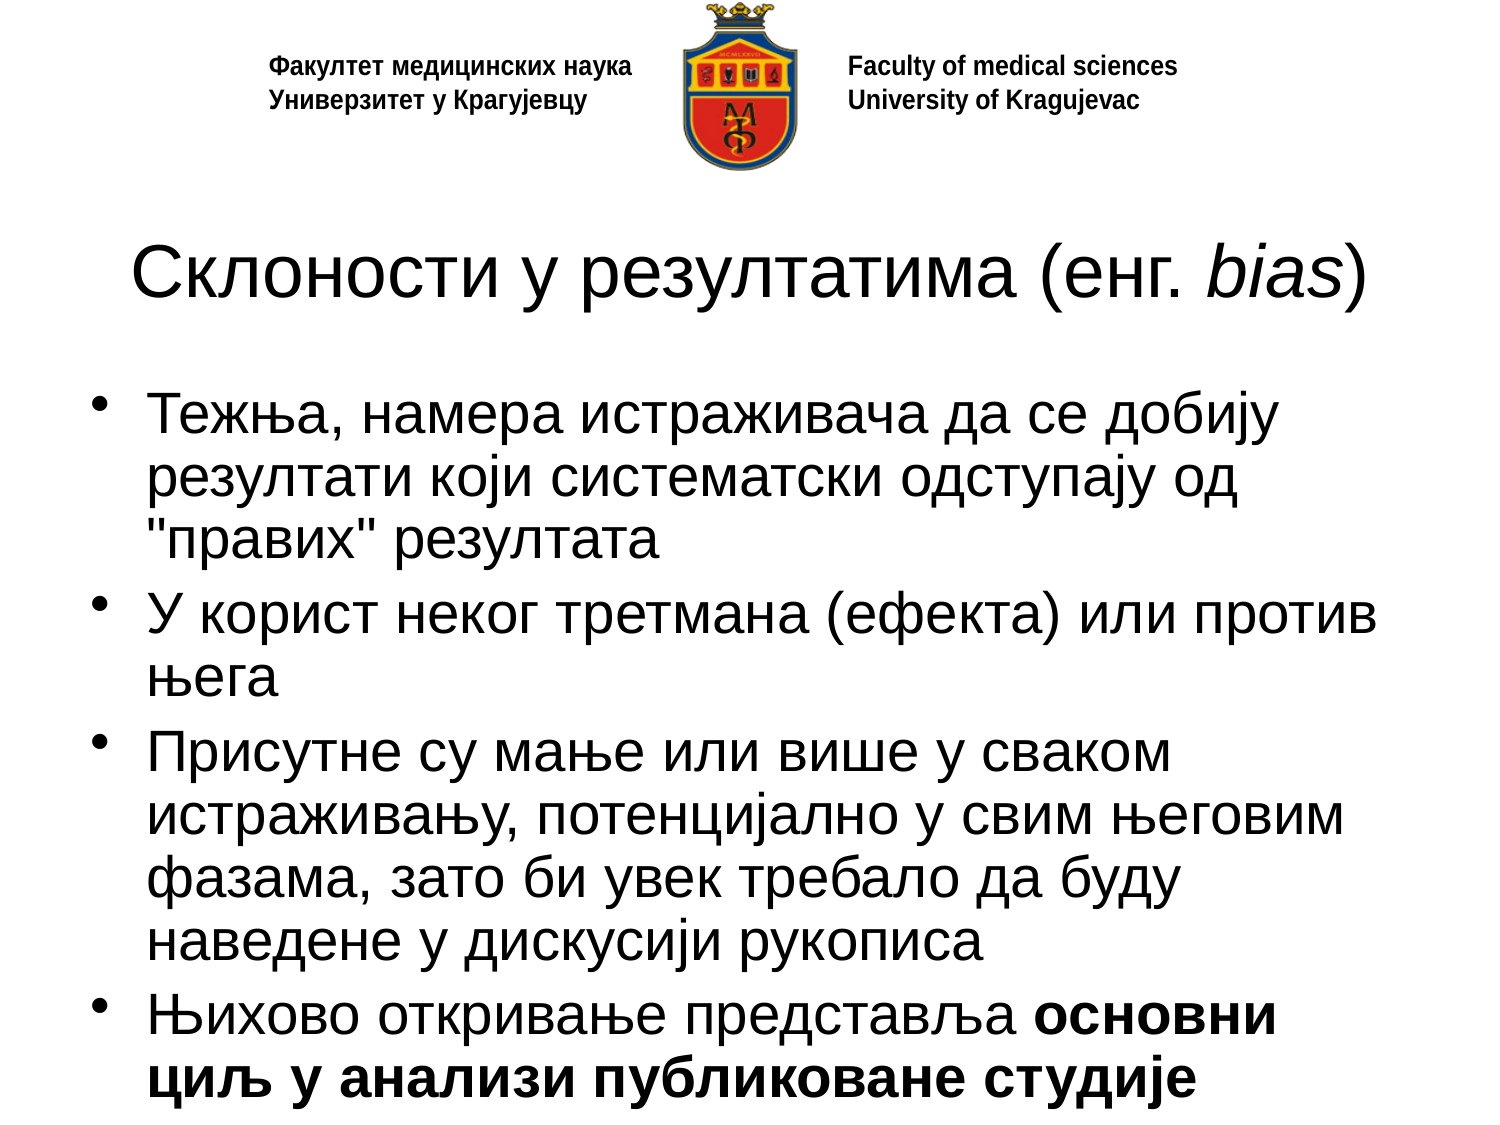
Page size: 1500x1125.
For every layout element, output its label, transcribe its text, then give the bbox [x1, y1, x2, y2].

list Тежња, намера истраживача да се добију резултати који систематски одступају од "правих" резултата У корист неког третмана (ефекта) или против њега Присутне су мање или више у сваком истраживању, потенцијално у свим његовим фазама, зато би увек требало да буду наведене у дискусији рукописа Њихово откривање представља основни циљ у анализи публиковане студије [74, 374, 1426, 1118]
title Склоности у резултатима (енг. bias) [74, 173, 1426, 362]
